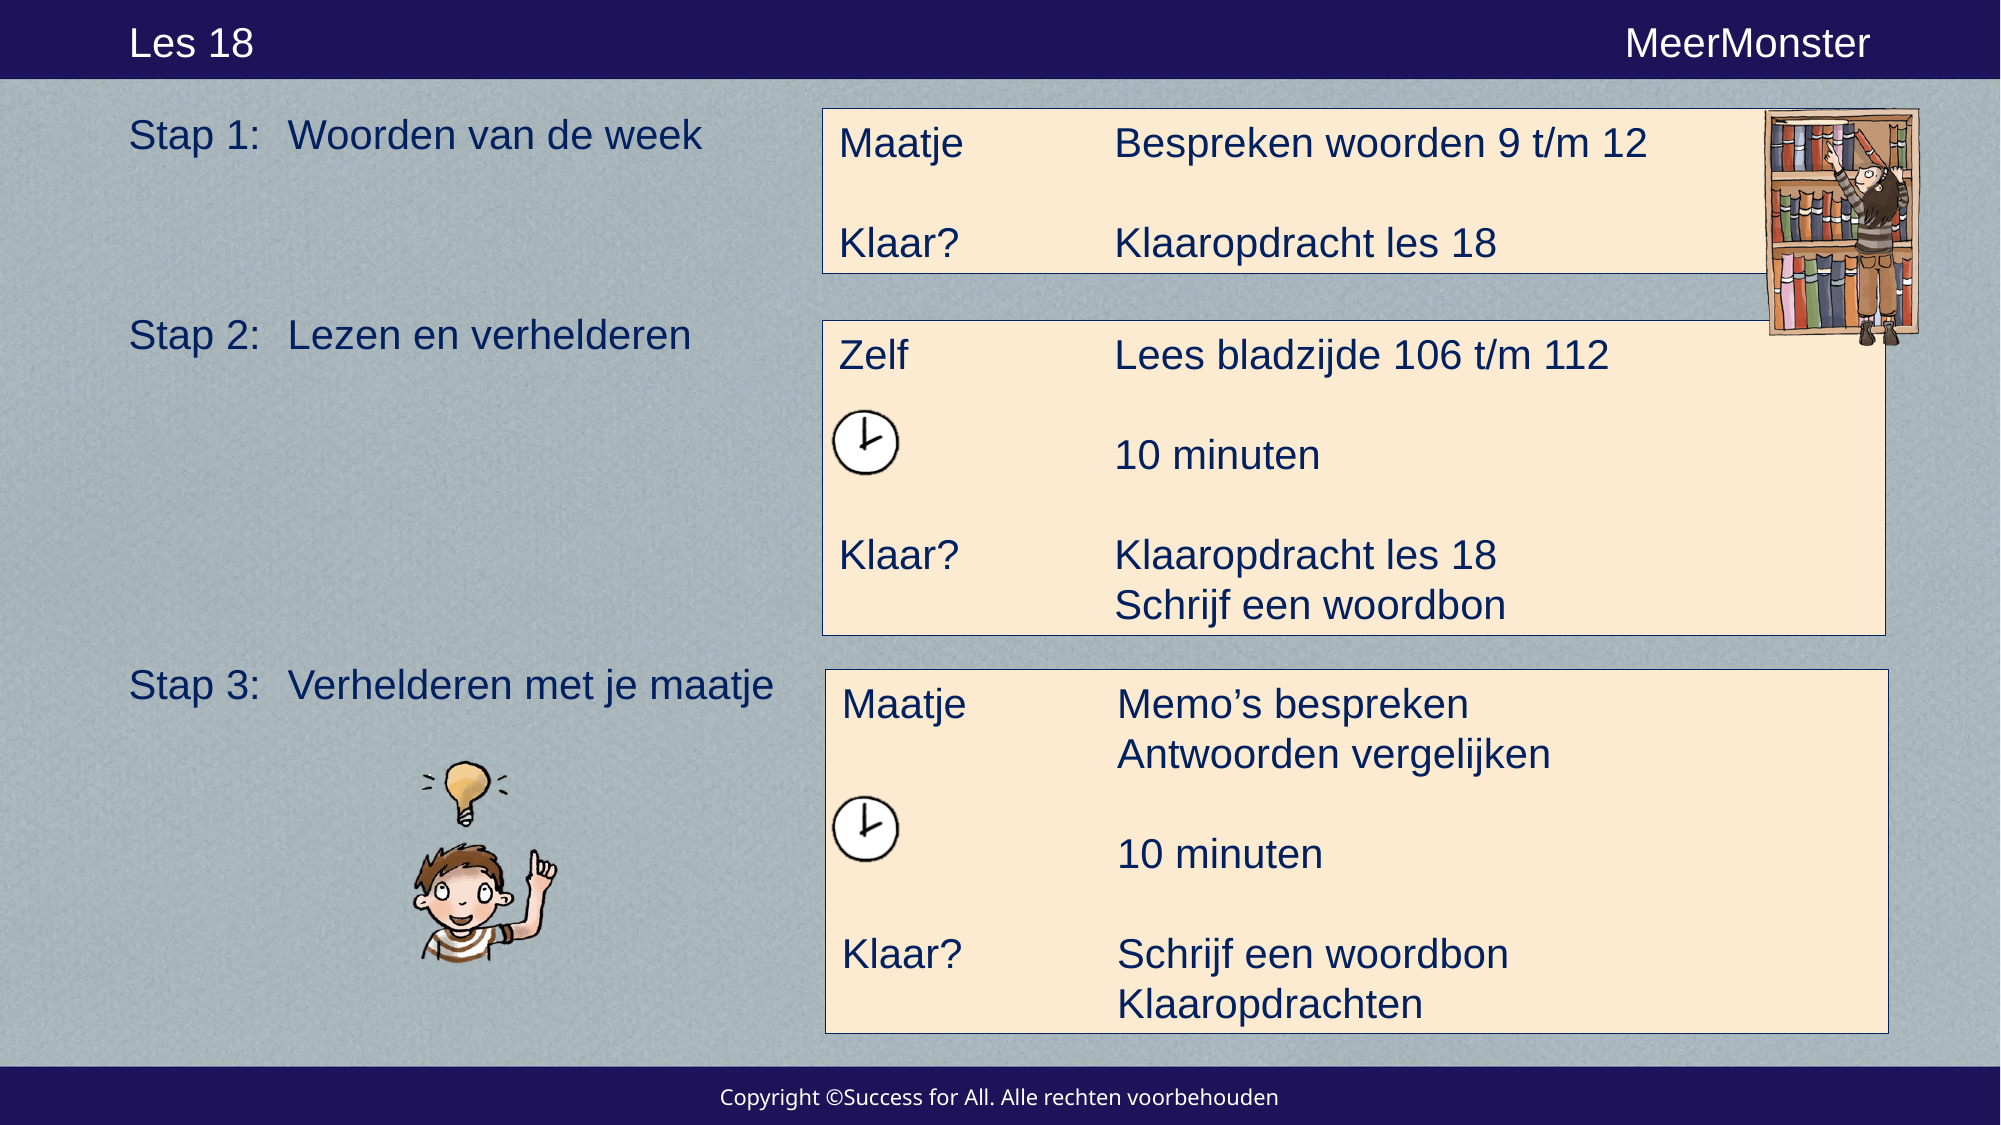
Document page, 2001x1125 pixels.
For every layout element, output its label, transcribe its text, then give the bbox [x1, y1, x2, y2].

text_box Maatje Memo’s bespreken Antwoorden vergelijken 10 minuten Klaar? Schrijf een woordbon Klaaropdrachten [825, 669, 1889, 1034]
text_box MeerMonster [999, 8, 1886, 73]
text_box Zelf Lees bladzijde 106 t/m 112 10 minuten Klaar? Klaaropdracht les 18 Schrijf een woordbon [822, 320, 1886, 636]
text_box Stap 1: Woorden van de week Stap 2: Lezen en verhelderen Stap 3: Verhelderen met je maatje [114, 100, 907, 766]
picture [0, 0, 2001, 1125]
text_box Les 18 [114, 8, 354, 73]
text_box Maatje Bespreken woorden 9 t/m 12 Klaar? Klaaropdracht les 18 [822, 108, 1748, 274]
text_box Copyright ©Success for All. Alle rechten voorbehouden [0, 1076, 2000, 1125]
